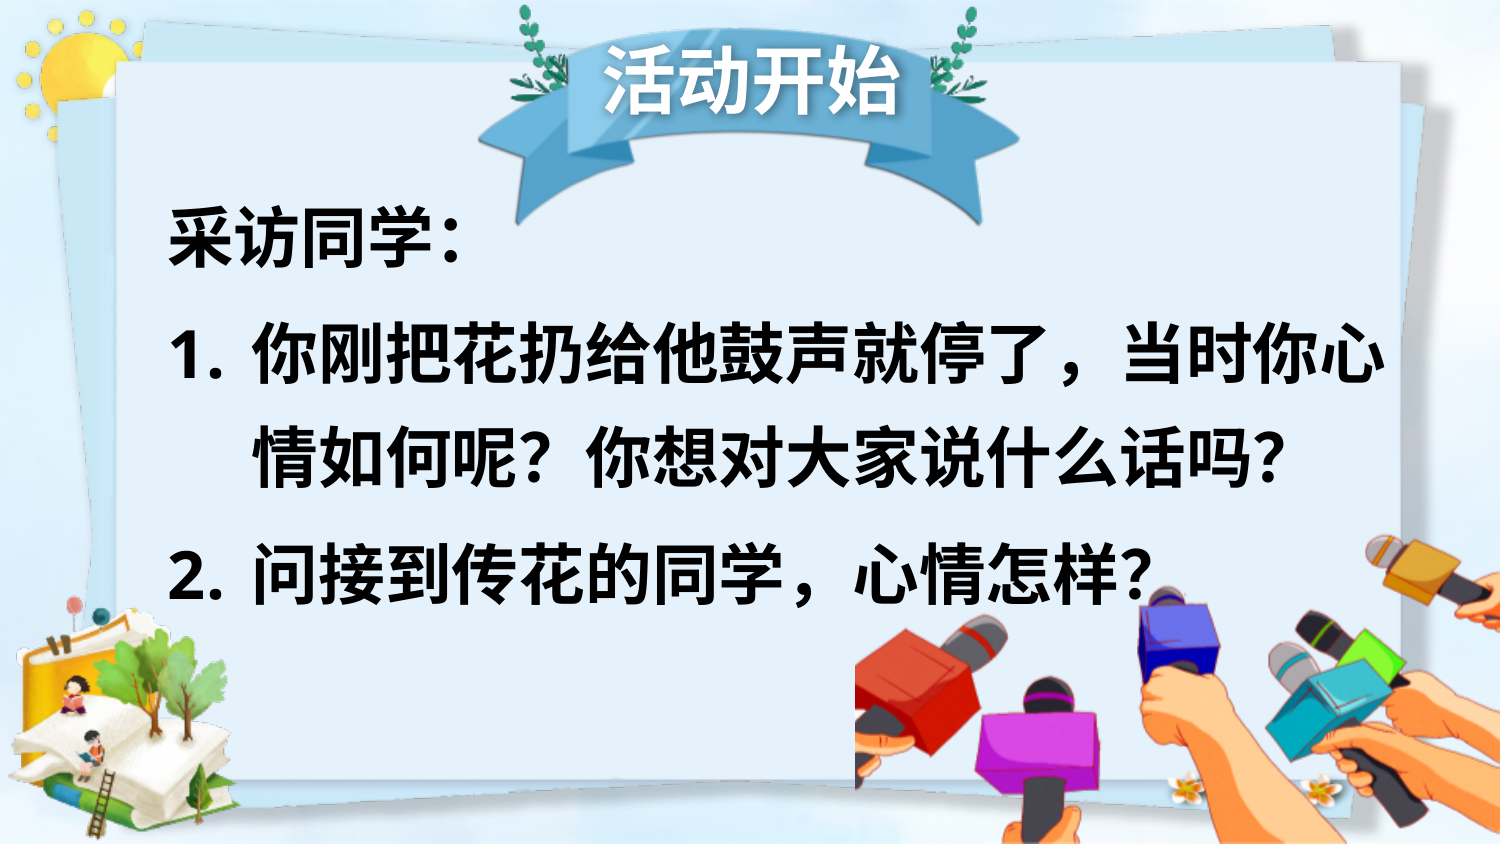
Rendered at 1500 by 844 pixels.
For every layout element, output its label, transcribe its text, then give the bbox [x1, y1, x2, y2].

picture [0, 0, 1500, 844]
text_box 采访同学： 你刚把花扔给他鼓声就停了，当时你心情如何呢？你想对大家说什么话吗？ 问接到传花的同学，心情怎样？ [152, 164, 1419, 620]
text_box 活动开始 [587, 26, 924, 132]
